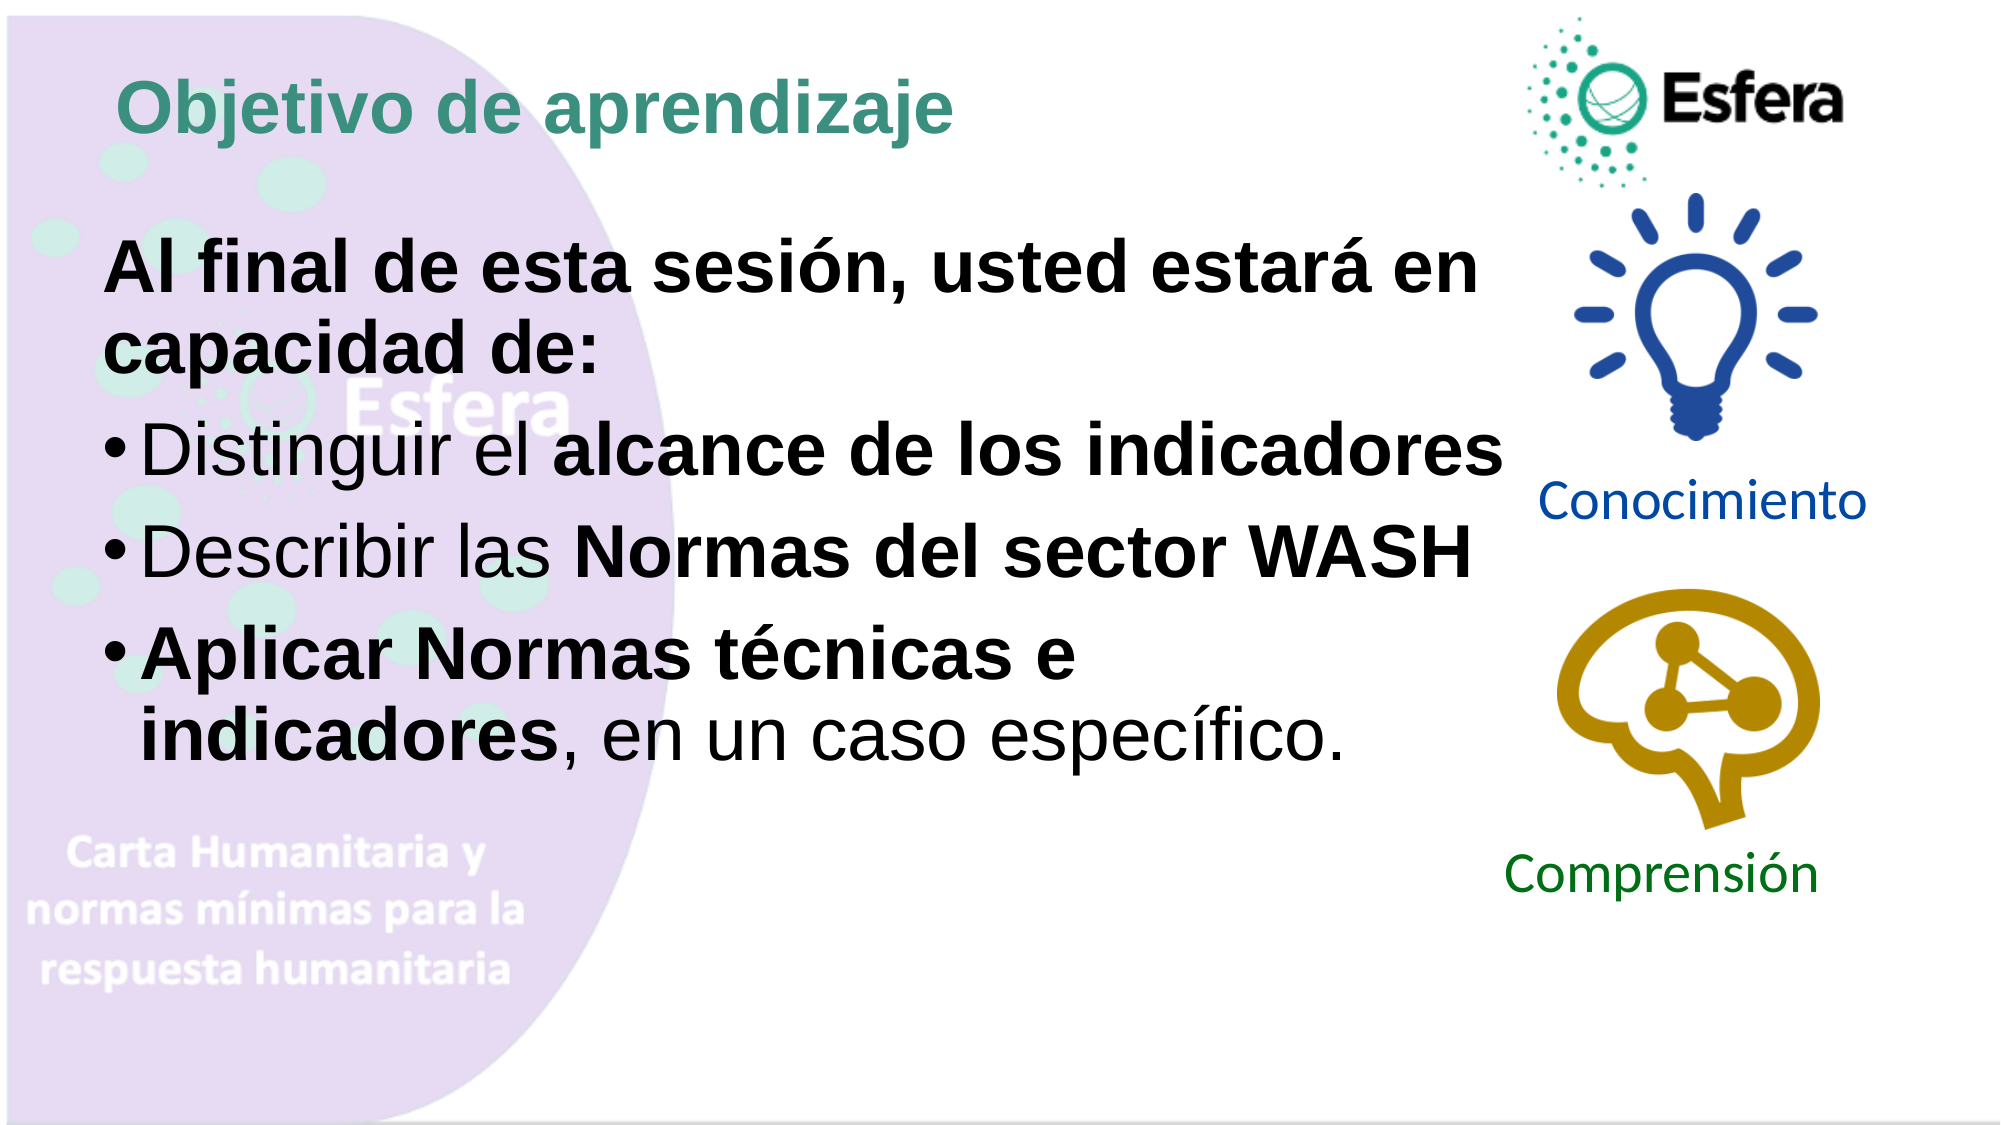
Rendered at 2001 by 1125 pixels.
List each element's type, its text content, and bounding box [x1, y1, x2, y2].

text_box Comprensión [1476, 827, 1848, 913]
text_box Conocimiento [1505, 454, 1902, 540]
text_box Objetivo de aprendizaje [100, 45, 1506, 157]
picture [0, 0, 2001, 1125]
text_box Al final de esta sesión, usted estará en capacidad de: Distinguir el alcance de los indicadores Describir las Normas del sector WASH Aplicar Normas técnicas e indicadores, en un caso específico. [87, 220, 1547, 1005]
